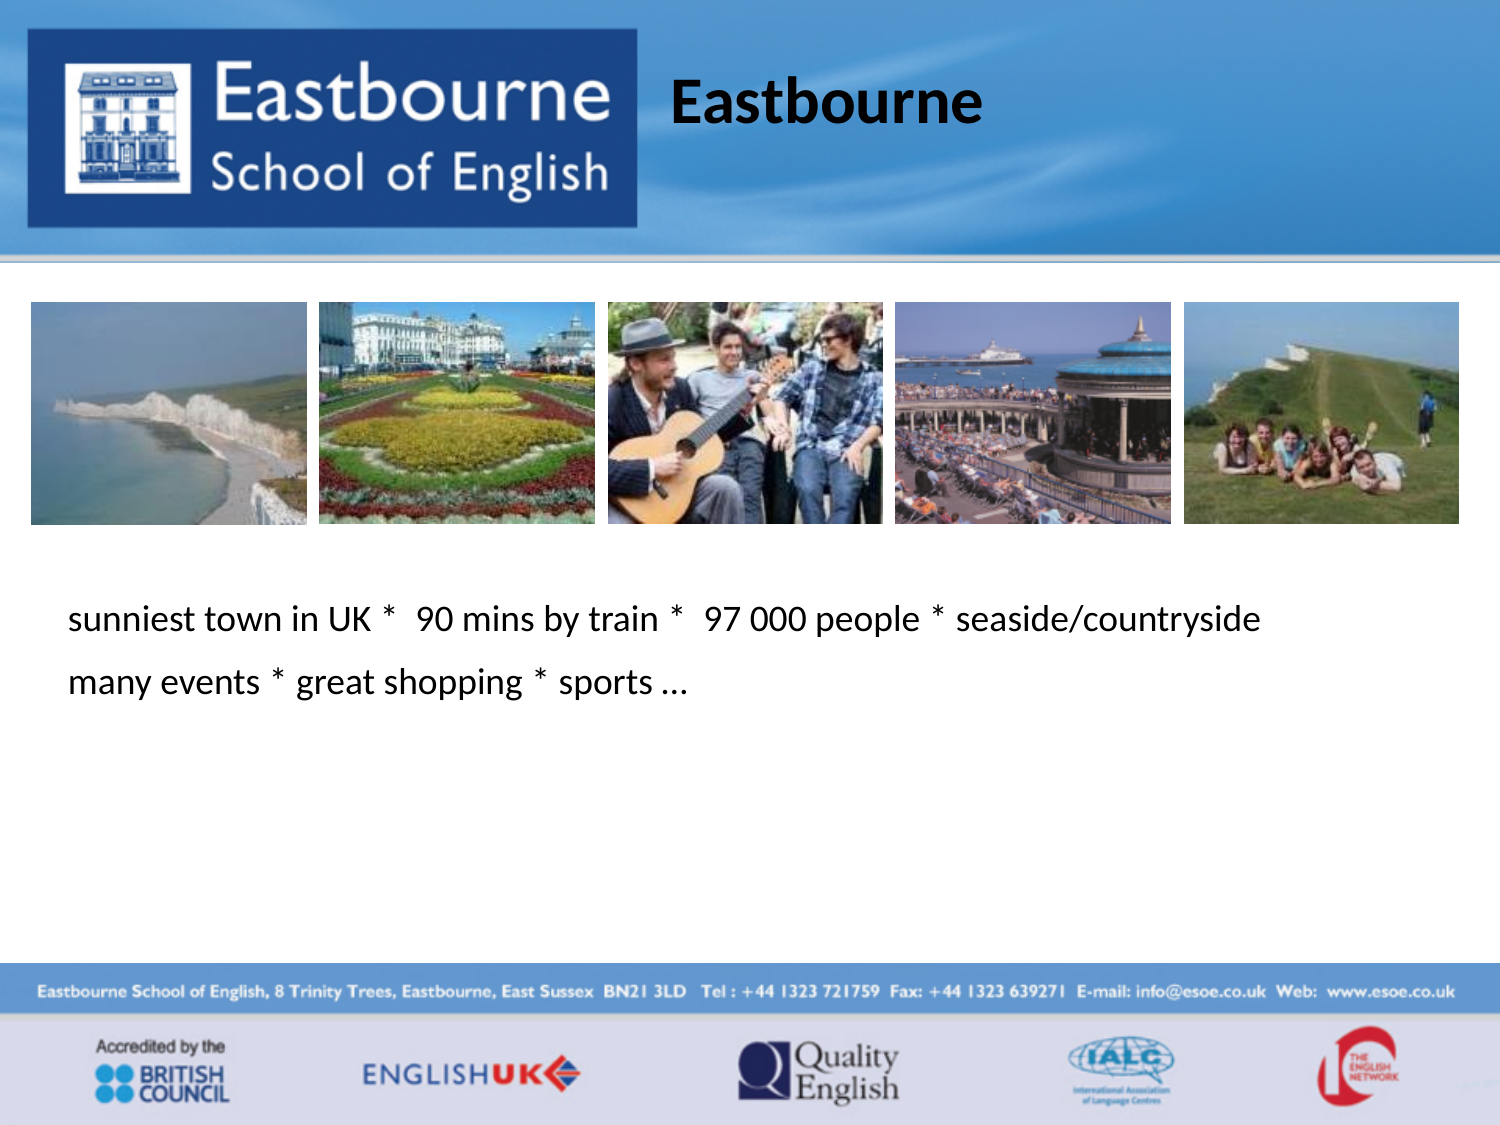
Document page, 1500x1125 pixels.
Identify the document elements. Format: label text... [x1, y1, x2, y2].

picture [607, 302, 883, 525]
picture [1183, 302, 1459, 525]
title Eastbourne [655, 49, 1459, 228]
picture [895, 302, 1172, 525]
picture [31, 302, 307, 525]
text_box sunniest town in UK * 90 mins by train * 97 000 people * seaside/countryside many events * great shopping * sports … [53, 586, 1447, 755]
picture [0, 963, 1500, 1125]
picture [319, 302, 596, 525]
picture [0, 0, 1500, 263]
